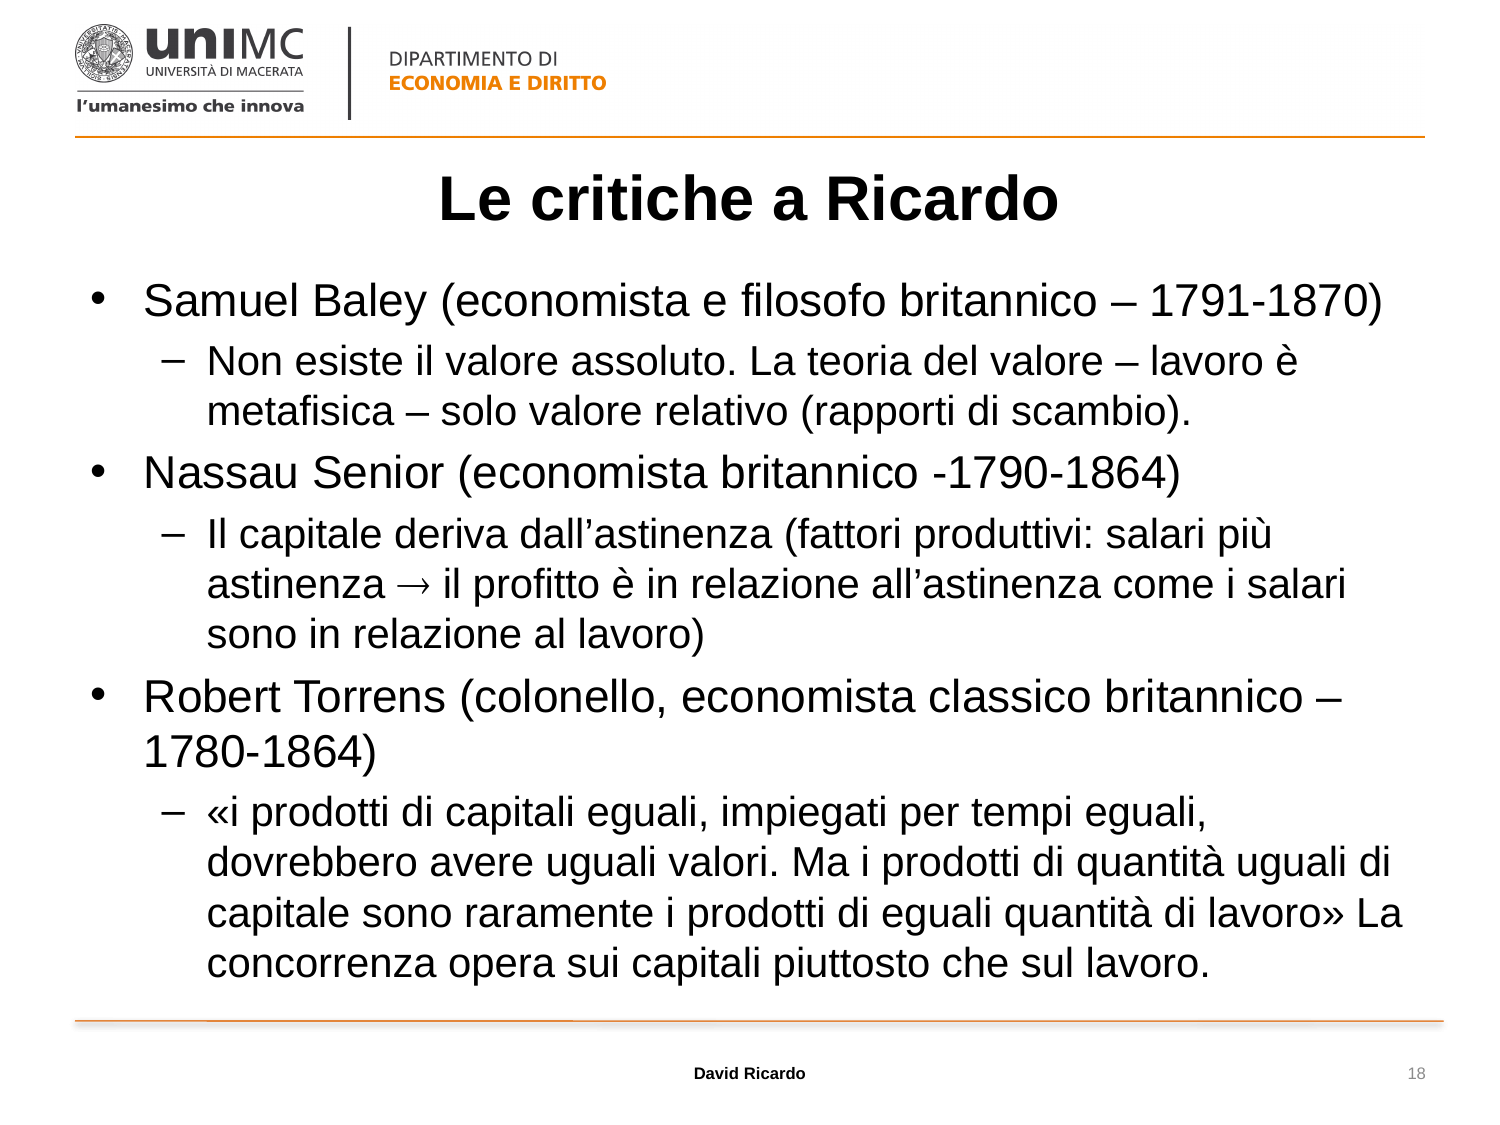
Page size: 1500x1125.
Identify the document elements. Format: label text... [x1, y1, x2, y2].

footer David Ricardo [512, 1042, 988, 1103]
list Samuel Baley (economista e filosofo britannico – 1791-1870) Non esiste il valore assoluto. La teoria del valore – lavoro è metafisica – solo valore relativo (rapporti di scambio). Nassau Senior (economista britannico -1790-1864) Il capitale deriva dall’astinenza (fattori produttivi: salari più astinenza  il profitto è in relazione all’astinenza come i salari sono in relazione al lavoro) Robert Torrens (colonello, economista classico britannico – 1780-1864) «i prodotti di capitali eguali, impiegati per tempi eguali, dovrebbero avere uguali valori. Ma i prodotti di quantità uguali di capitale sono raramente i prodotti di eguali quantità di lavoro» La concorrenza opera sui capitali piuttosto che sul lavoro. [75, 262, 1425, 1005]
title Le critiche a Ricardo [75, 149, 1425, 241]
picture [75, 24, 1425, 138]
slide_number 18 [1091, 1042, 1442, 1103]
